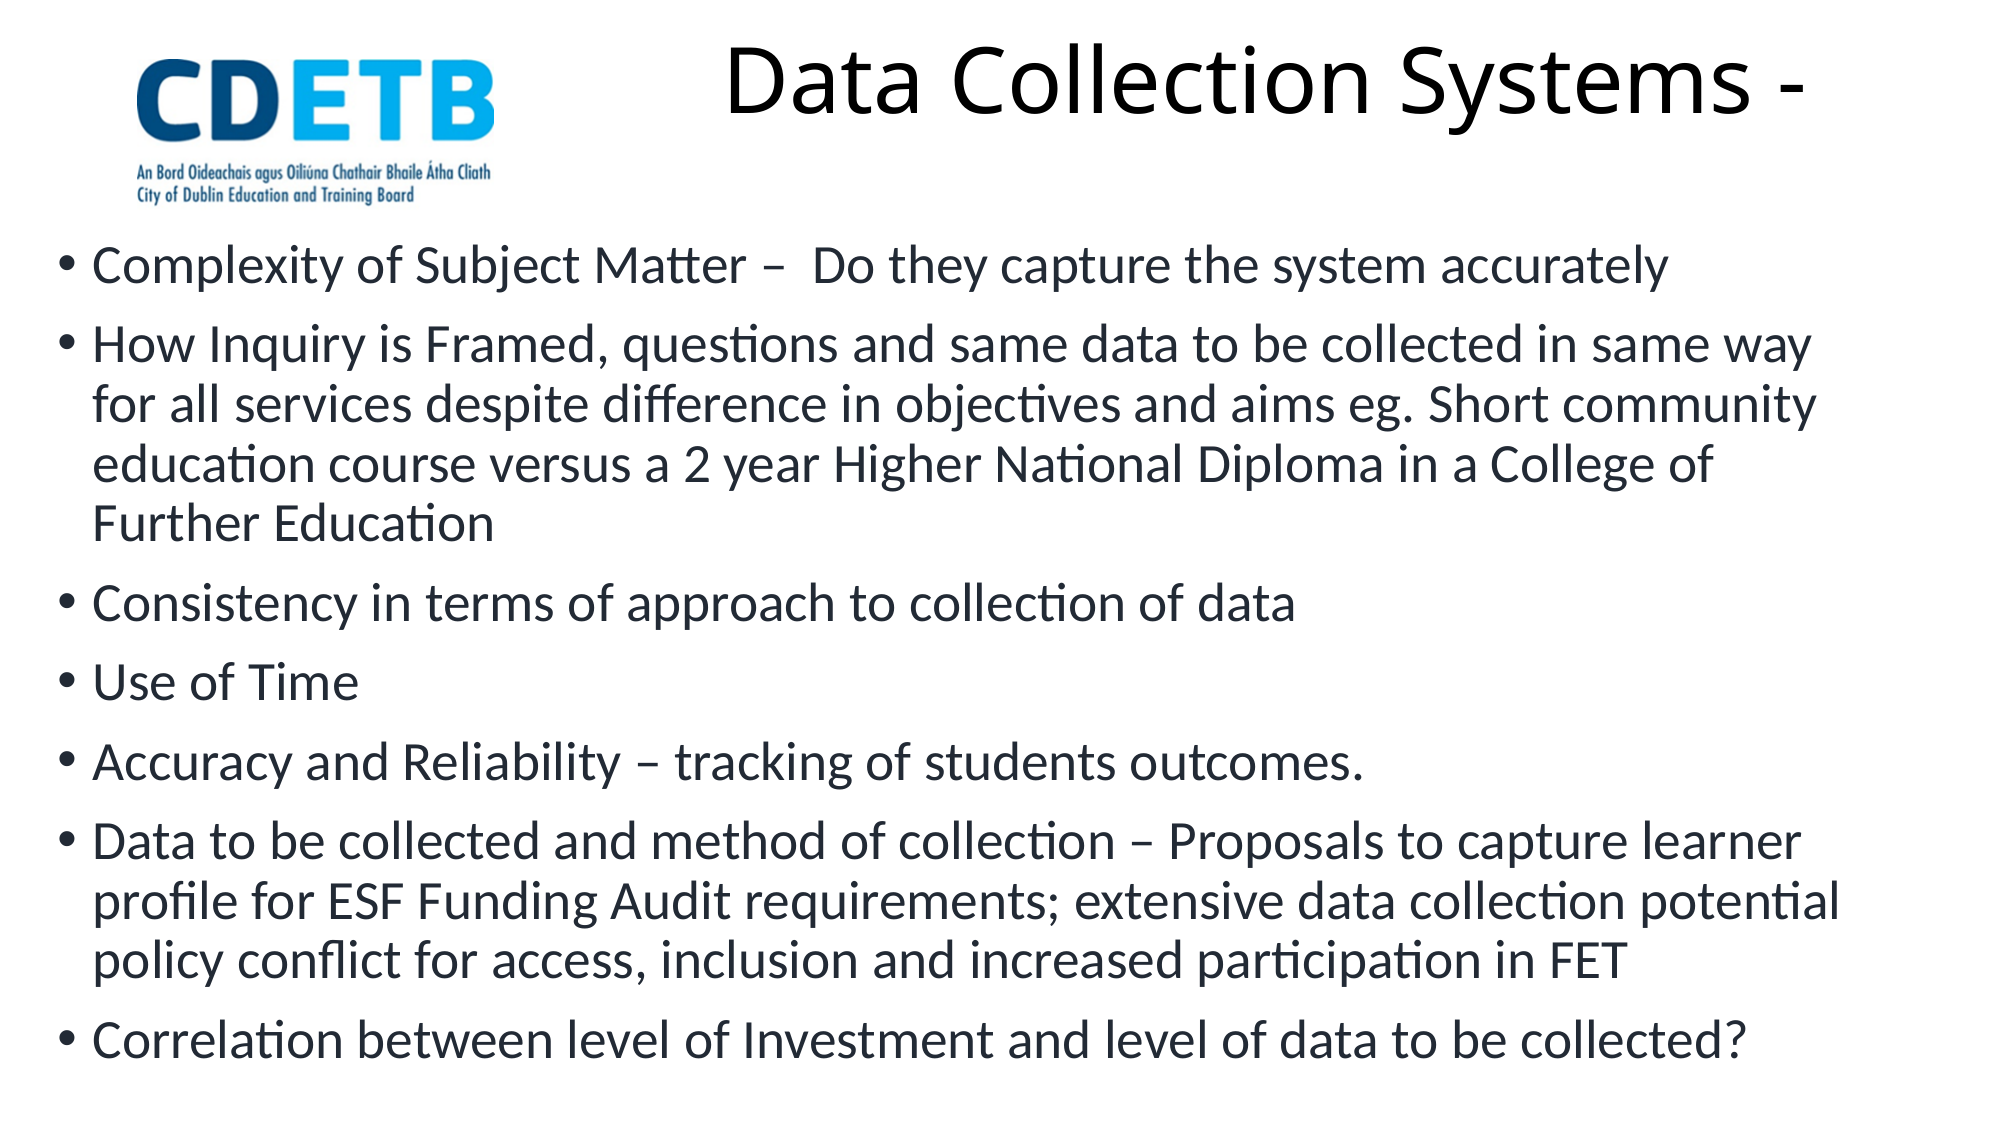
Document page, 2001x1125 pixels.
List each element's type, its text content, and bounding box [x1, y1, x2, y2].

title Data Collection Systems - Issues [494, 59, 1863, 207]
list Complexity of Subject Matter – Do they capture the system accurately How Inquiry is Framed, questions and same data to be collected in same way for all services despite difference in objectives and aims eg. Short community education course versus a 2 year Higher National Diploma in a College of Further Education Consistency in terms of approach to collection of data Use of Time Accuracy and Reliability – tracking of students outcomes. Data to be collected and method of collection – Proposals to capture learner profile for ESF Funding Audit requirements; extensive data collection potential policy conflict for access, inclusion and increased participation in FET Correlation between level of Investment and level of data to be collected? [42, 228, 1863, 1125]
picture [137, 59, 494, 228]
picture [452, 106, 474, 124]
picture [452, 76, 472, 91]
